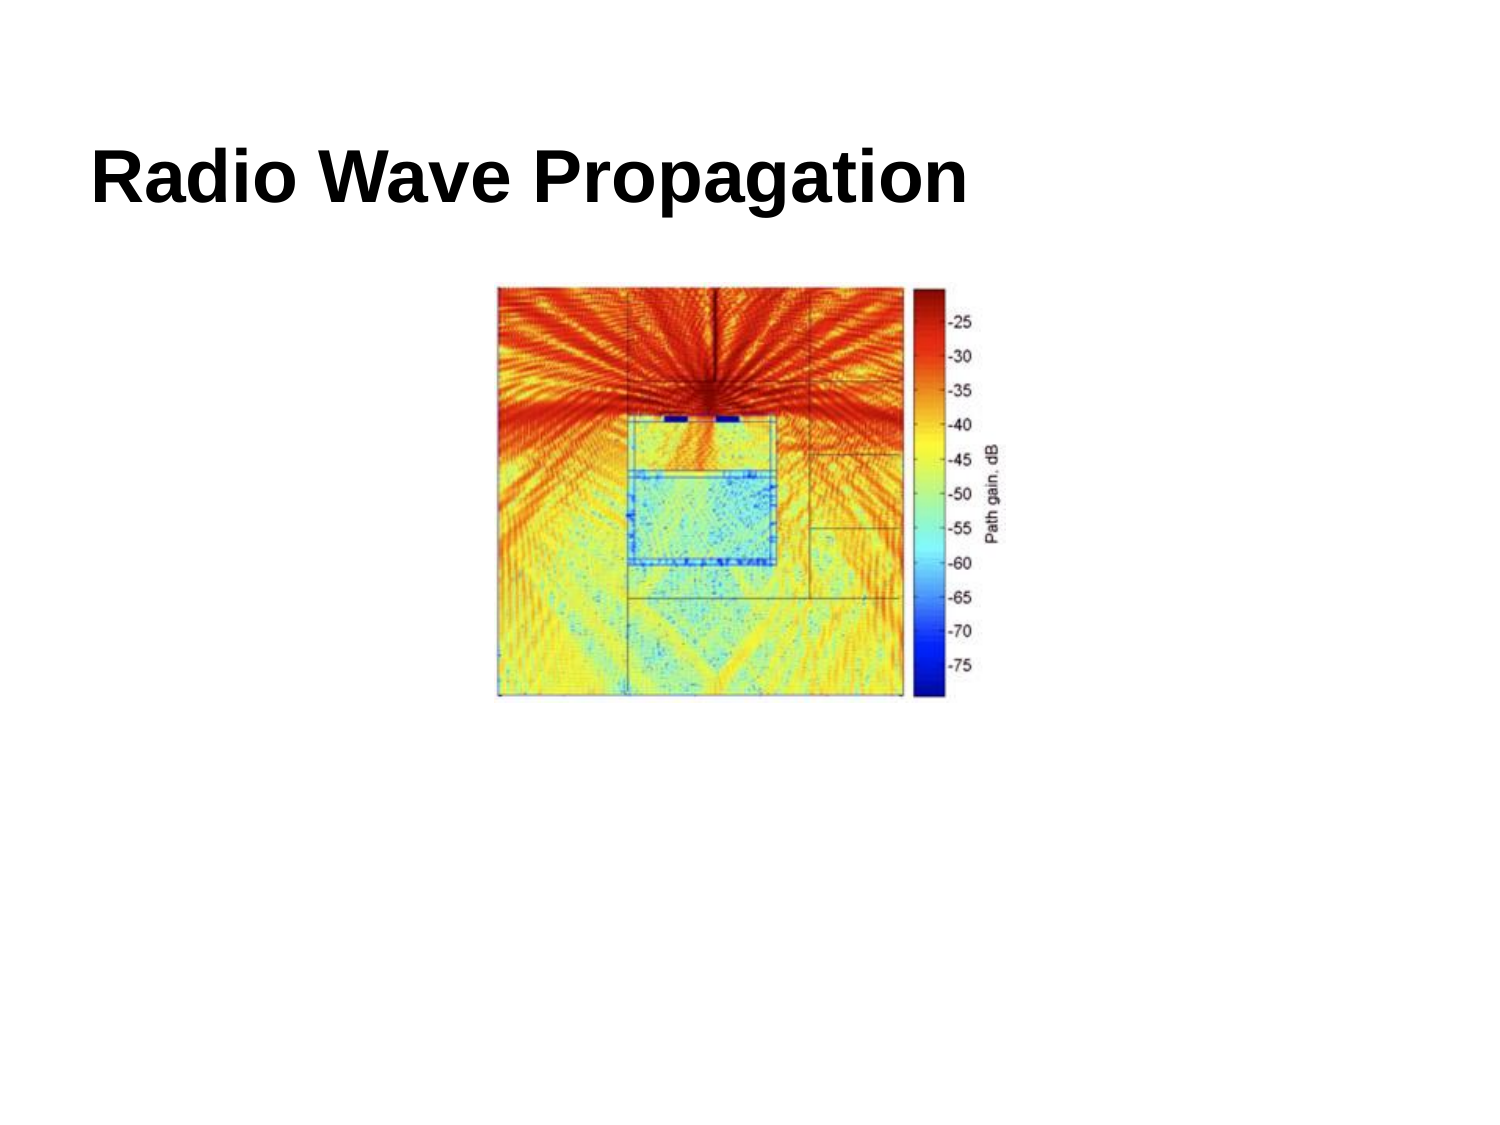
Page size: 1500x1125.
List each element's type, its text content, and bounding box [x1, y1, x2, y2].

title Radio Wave Propagation [75, 45, 1425, 233]
picture [494, 282, 1006, 703]
